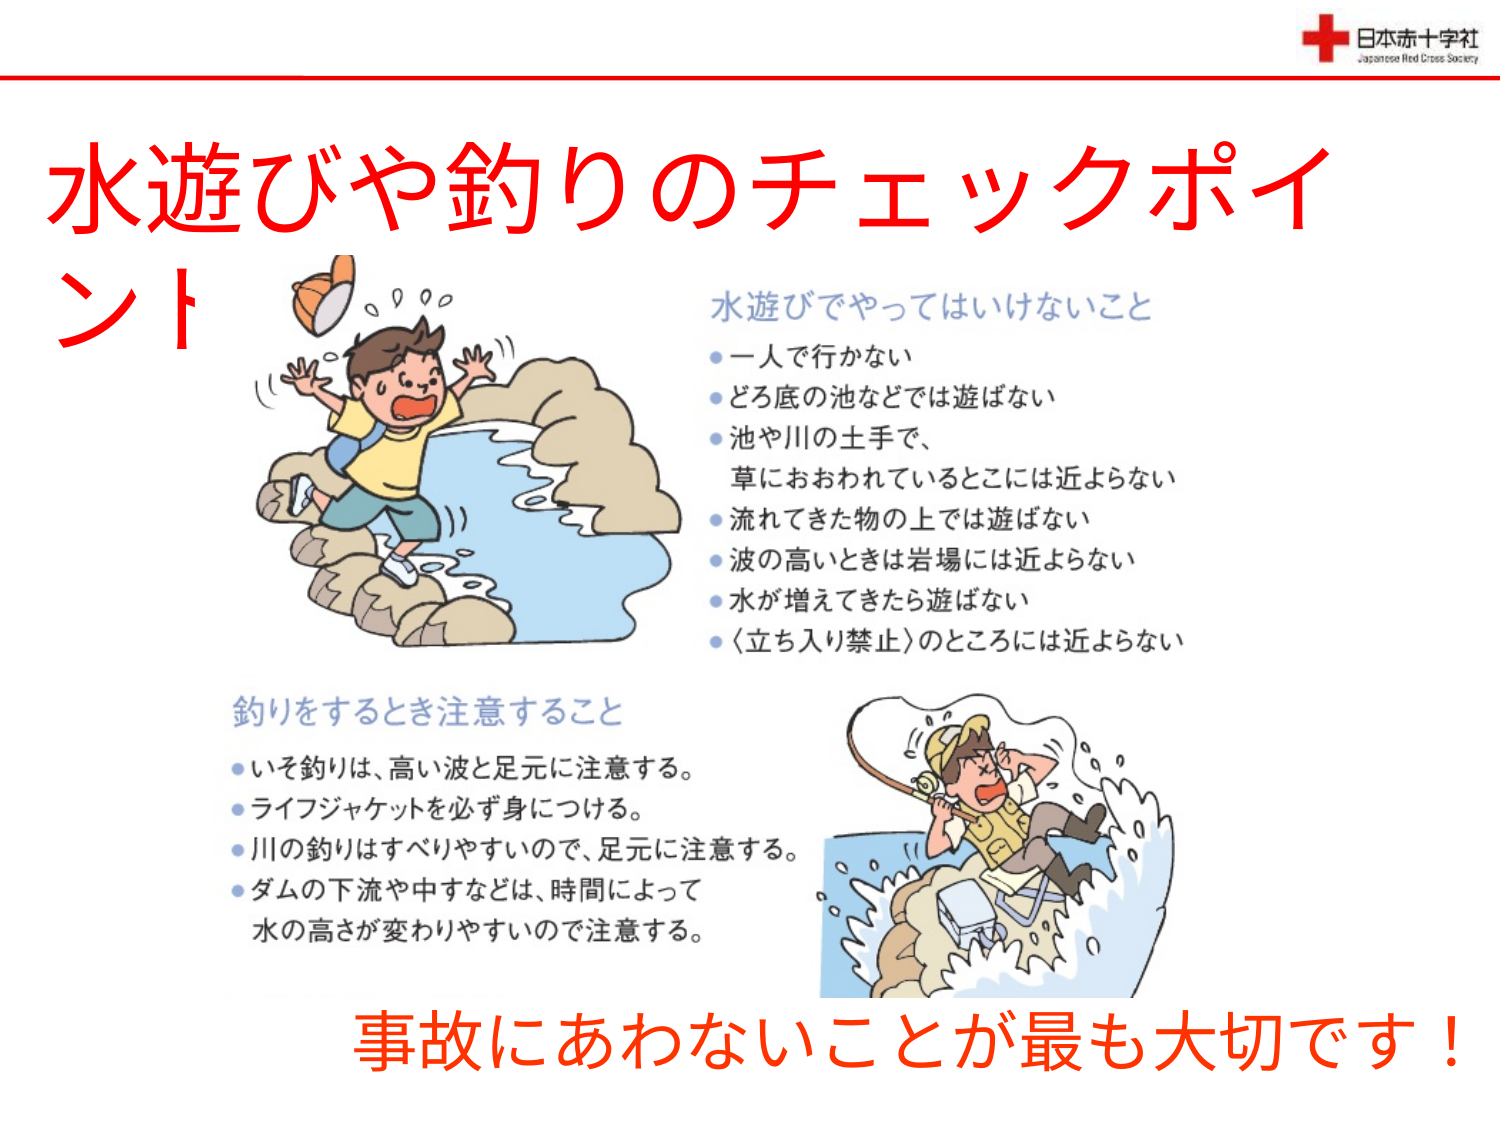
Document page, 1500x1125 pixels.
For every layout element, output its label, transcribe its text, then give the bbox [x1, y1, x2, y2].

picture [194, 255, 1247, 998]
text_box 事故にあわないことが最も大切です！ [336, 992, 1500, 1088]
picture [1296, 8, 1486, 66]
text_box 水遊びや釣りのチェックポイント [29, 119, 1412, 375]
